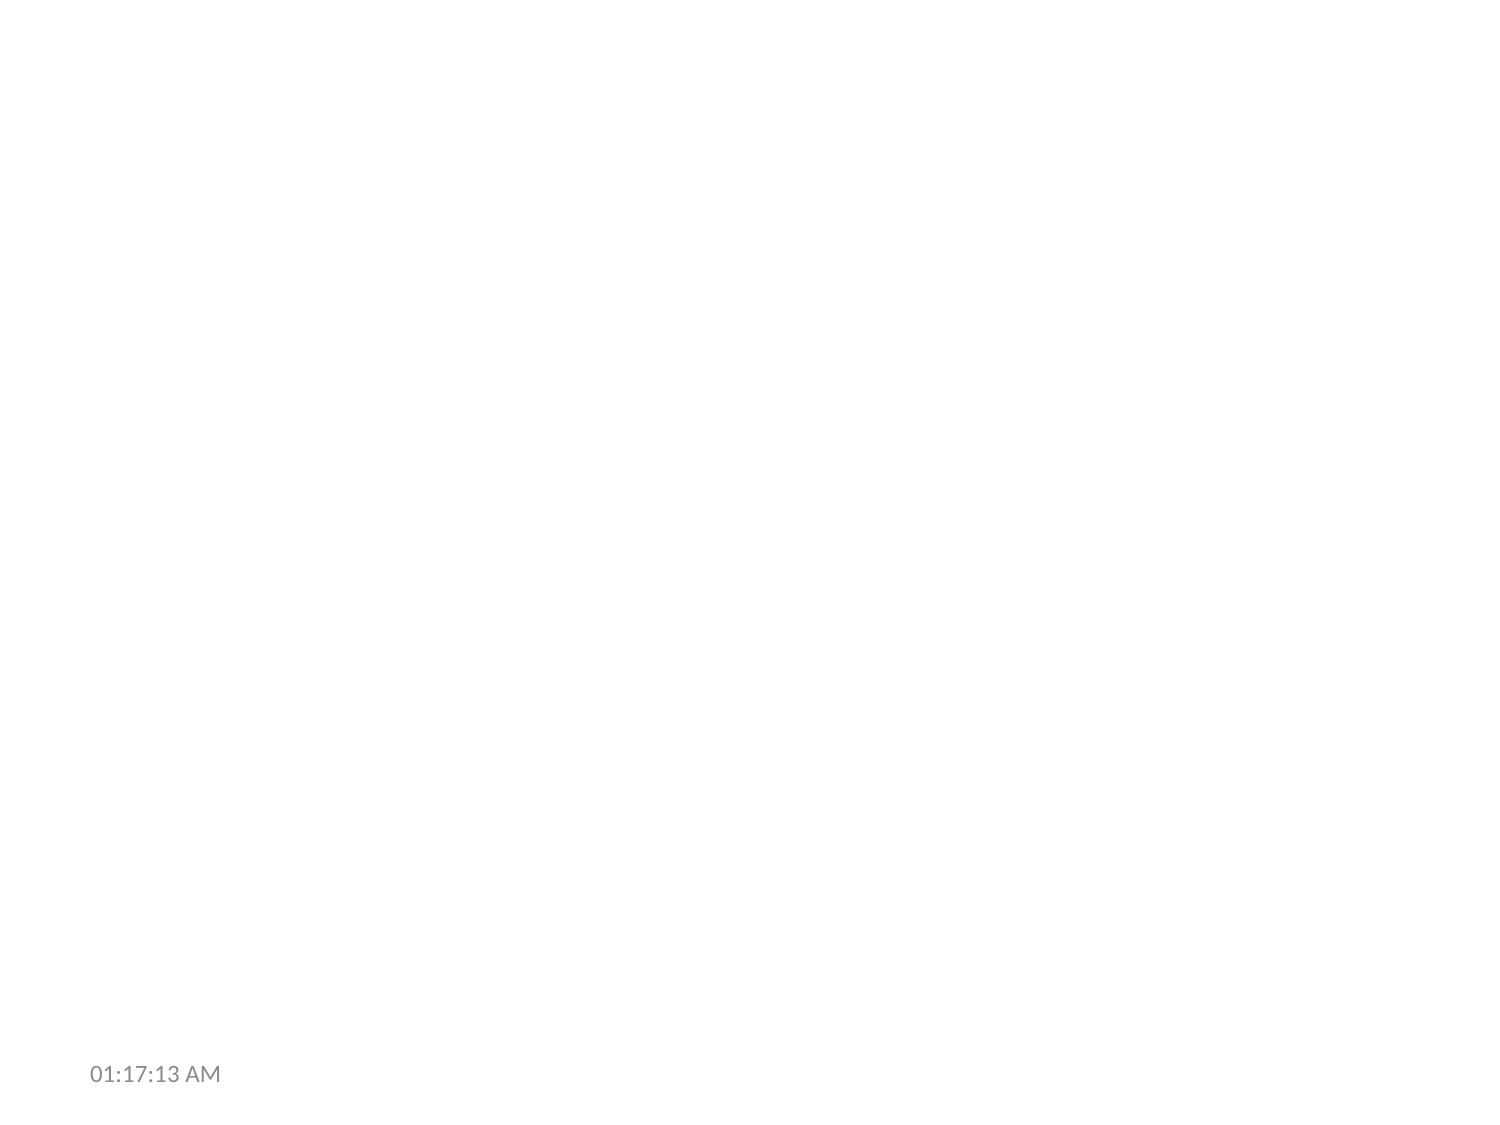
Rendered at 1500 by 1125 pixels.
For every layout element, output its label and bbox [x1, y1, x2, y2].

slide_number [75, 1042, 425, 1103]
